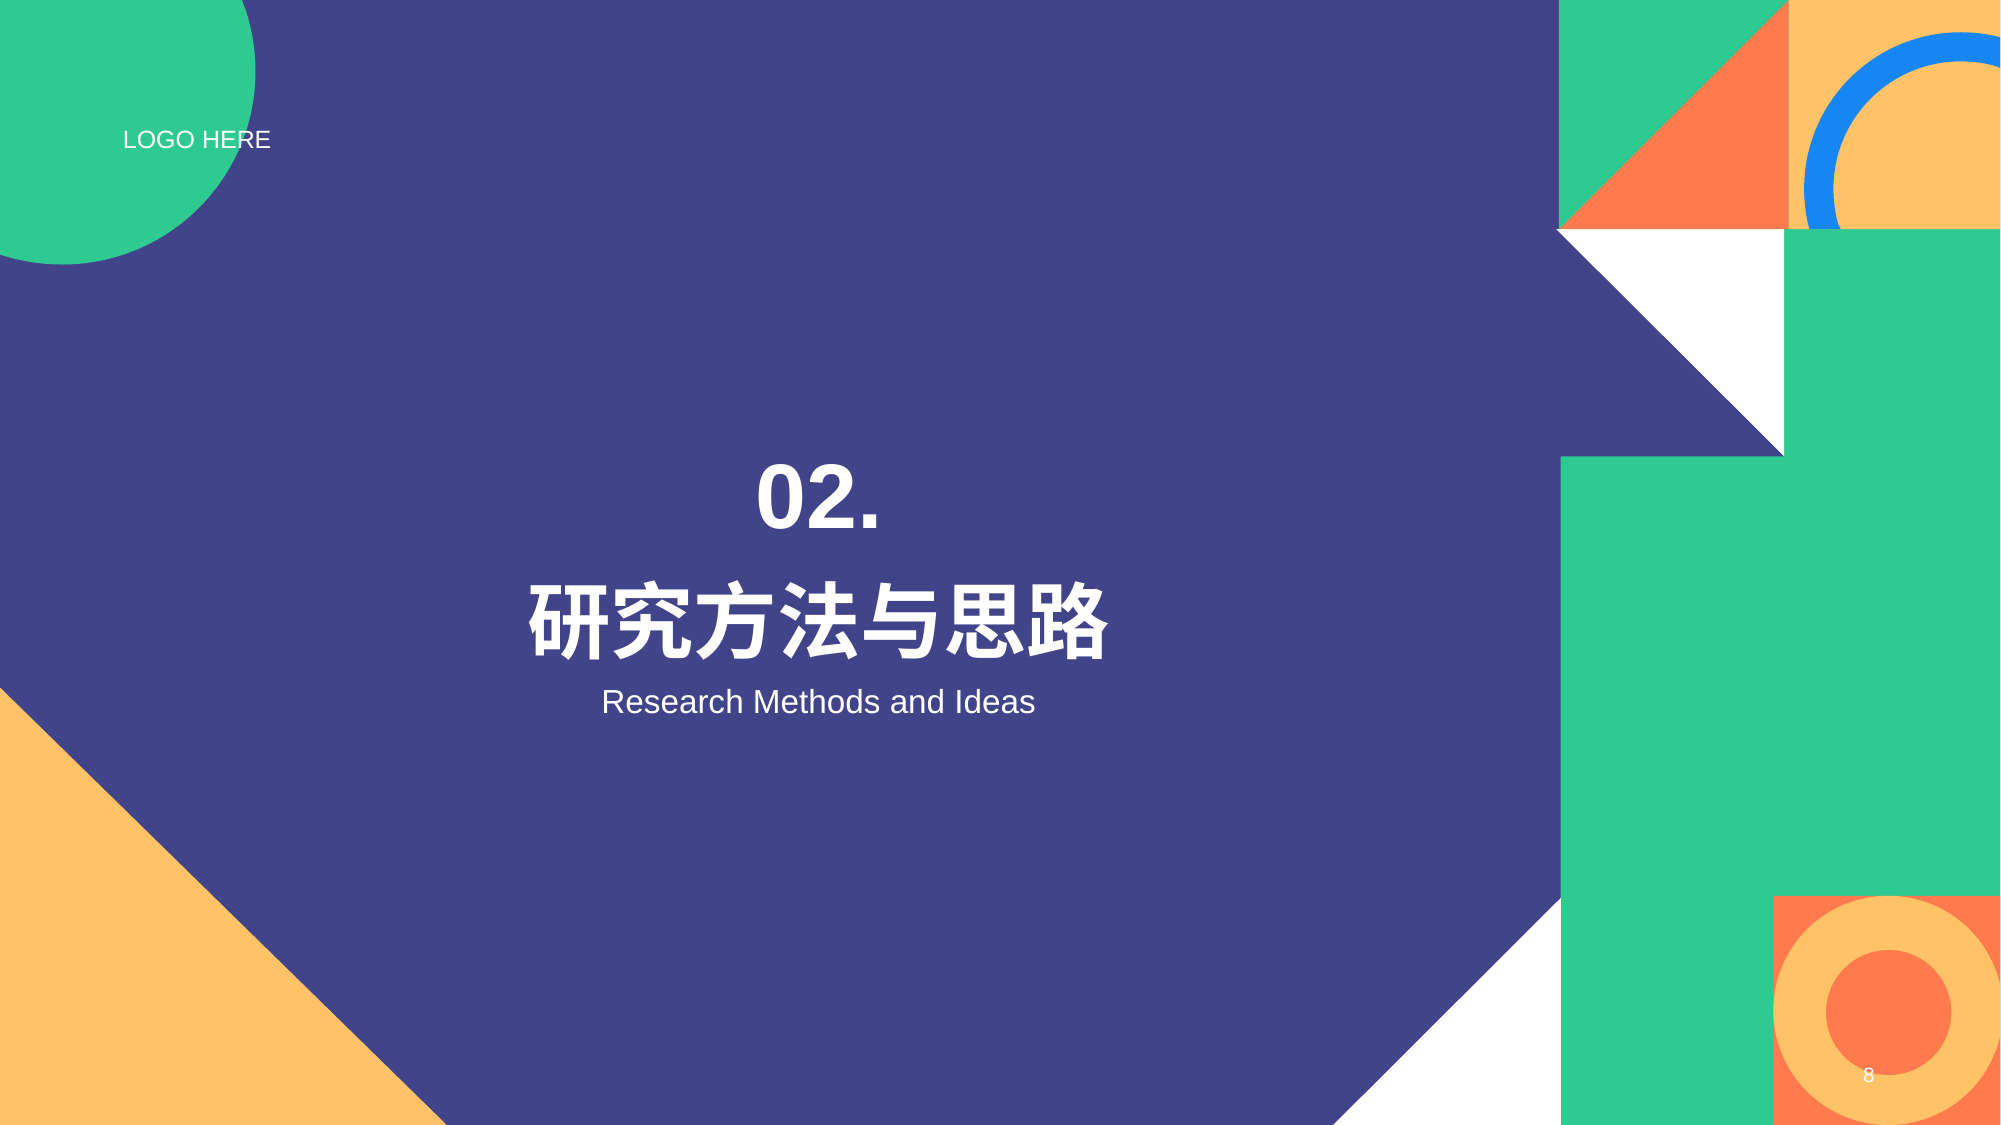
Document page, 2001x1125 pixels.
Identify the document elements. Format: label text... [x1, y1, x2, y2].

title 研究方法与思路 [348, 571, 1289, 677]
text_box 02. [348, 442, 1289, 557]
list Research Methods and Ideas [348, 677, 1289, 730]
slide_number 8 [1452, 1056, 1890, 1092]
text_box LOGO HERE [108, 119, 292, 169]
